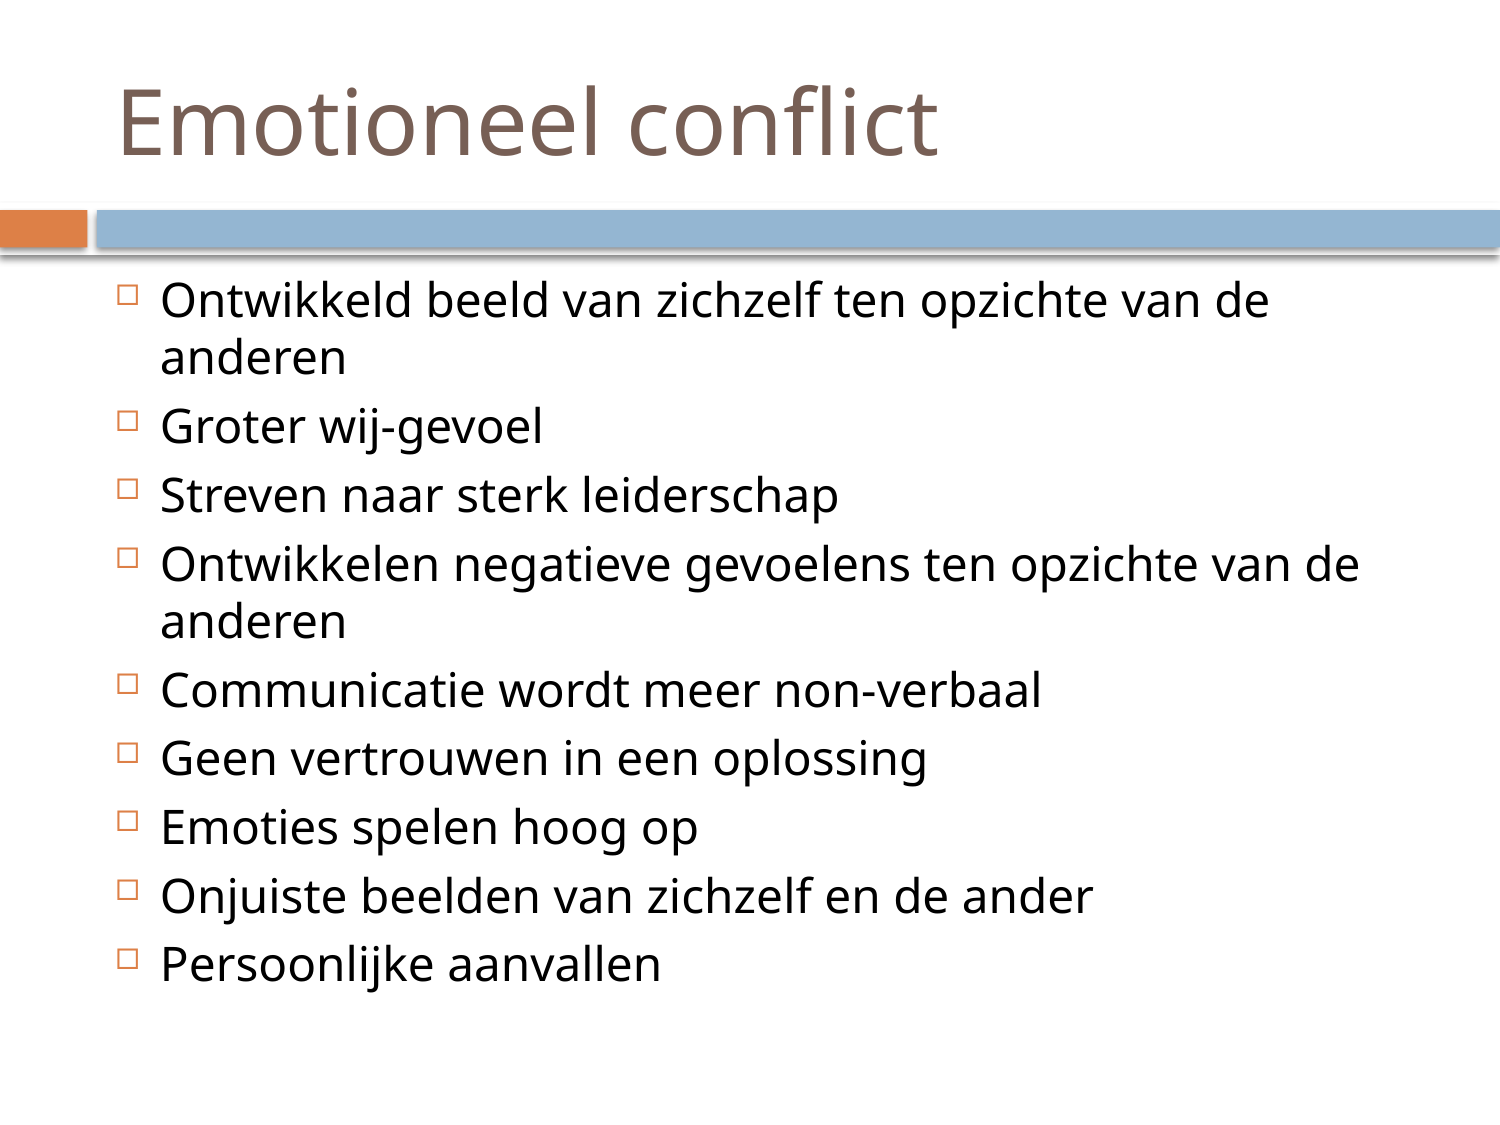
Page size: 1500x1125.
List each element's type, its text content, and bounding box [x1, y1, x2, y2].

list Ontwikkeld beeld van zichzelf ten opzichte van de anderen Groter wij-gevoel Streven naar sterk leiderschap Ontwikkelen negatieve gevoelens ten opzichte van de anderen Communicatie wordt meer non-verbaal Geen vertrouwen in een oplossing Emoties spelen hoog op Onjuiste beelden van zichzelf en de ander Persoonlijke aanvallen [100, 262, 1438, 1000]
title Emotioneel conflict [100, 37, 1438, 200]
